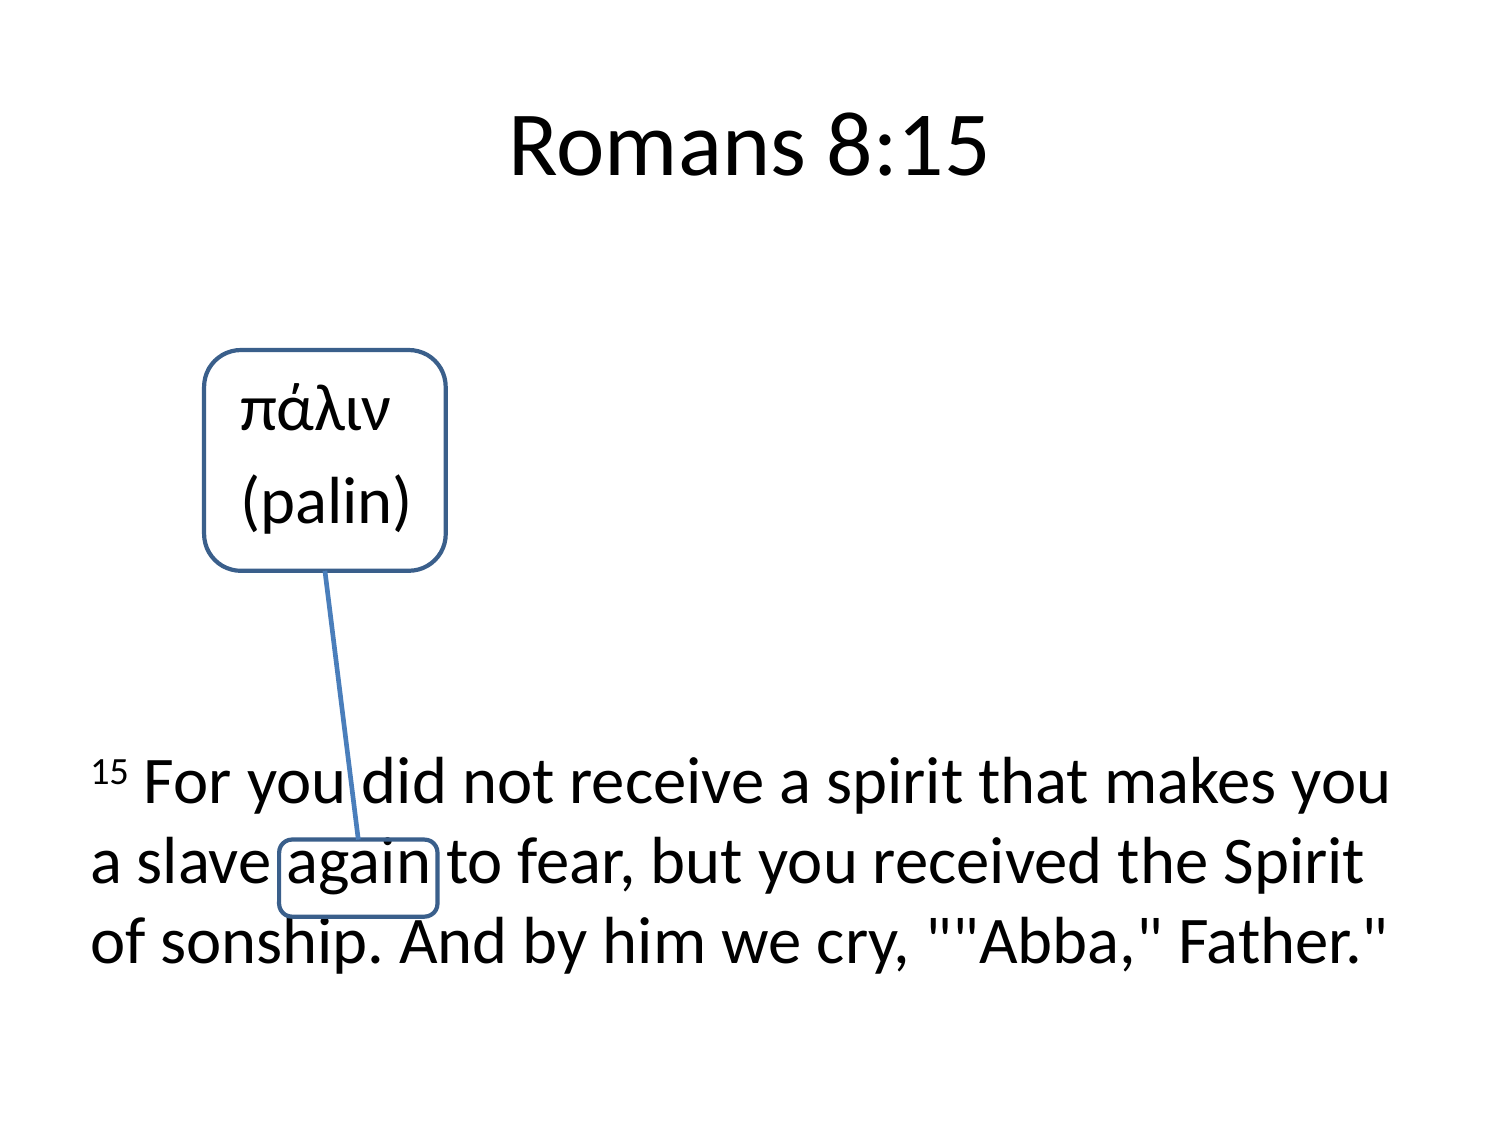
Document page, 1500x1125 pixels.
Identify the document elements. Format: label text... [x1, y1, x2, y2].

text_box [276, 837, 440, 919]
list πάλιν (palin) 15 For you did not receive a spirit that makes you a slave again to fear, but you received the Spirit of sonship. And by him we cry, ""Abba," Father." [75, 262, 1425, 1005]
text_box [324, 570, 359, 840]
title Romans 8:15 [75, 45, 1425, 233]
text_box [201, 347, 448, 573]
